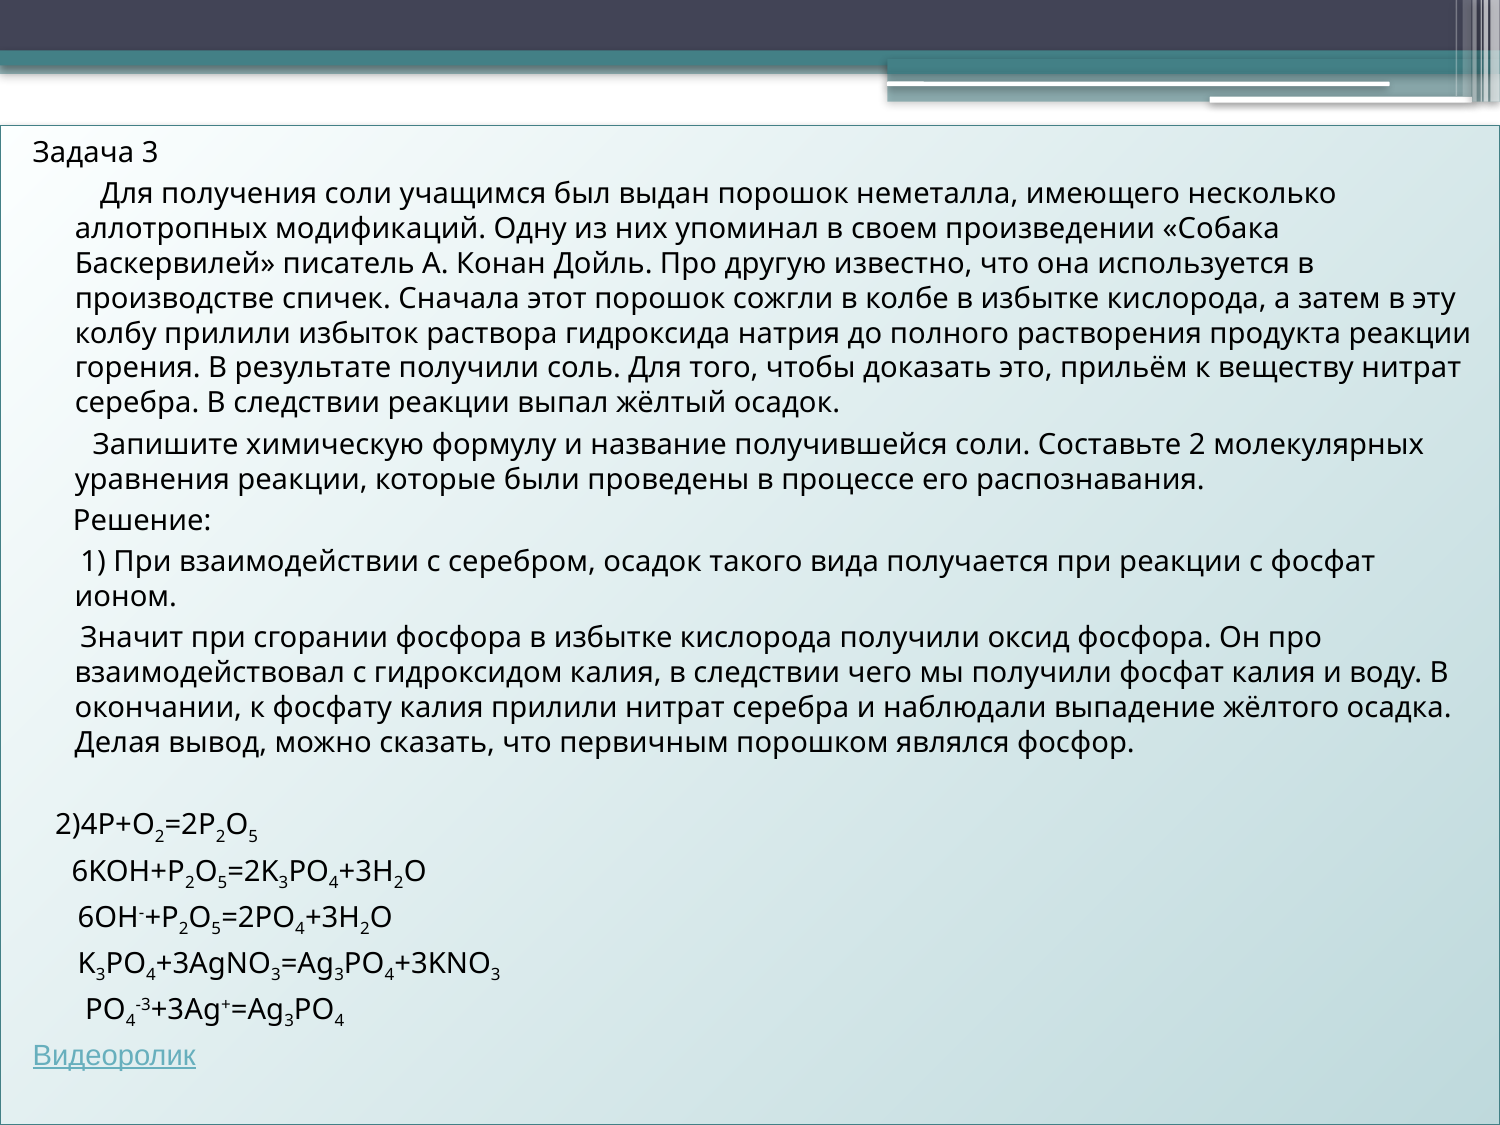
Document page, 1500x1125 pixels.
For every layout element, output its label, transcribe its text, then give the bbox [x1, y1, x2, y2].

list Задача 3 Для получения соли учащимся был выдан порошок неметалла, имеющего несколько аллотропных модификаций. Одну из них упоминал в своем произведении «Собака Баскервилей» писатель А. Конан Дойль. Про другую известно, что она используется в производстве спичек. Сначала этот порошок сожгли в колбе в избытке кислорода, а затем в эту колбу прилили избыток раствора гидроксида натрия до полного растворения продукта реакции горения. В результате получили соль. Для того, чтобы доказать это, прильём к веществу нитрат серебра. В следствии реакции выпал жёлтый осадок. Запишите химическую формулу и название получившейся соли. Составьте 2 молекулярных уравнения реакции, которые были проведены в процессе его распознавания. Решение: 1) При взаимодействии с серебром, осадок такого вида получается при реакции с фосфат ионом. Значит при сгорании фосфора в избытке кислорода получили оксид фосфора. Он про взаимодействовал с гидроксидом калия, в следствии чего мы получили фосфат калия и воду. В окончании, к фосфату калия прилили нитрат серебра и наблюдали выпадение жёлтого осадка. Делая вывод, можно сказать, что первичным порошком являлся фосфор. 2)4P+O2=2P2O5 6KOH+P2O5=2K3PO4+3H2O 6OH-+P2O5=2PO4+3H2O K3PO4+3AgNO3=Ag3PO4+3KNO3 PO4-3+3Ag+=Ag3PO4 Видеоролик [0, 125, 1500, 1125]
